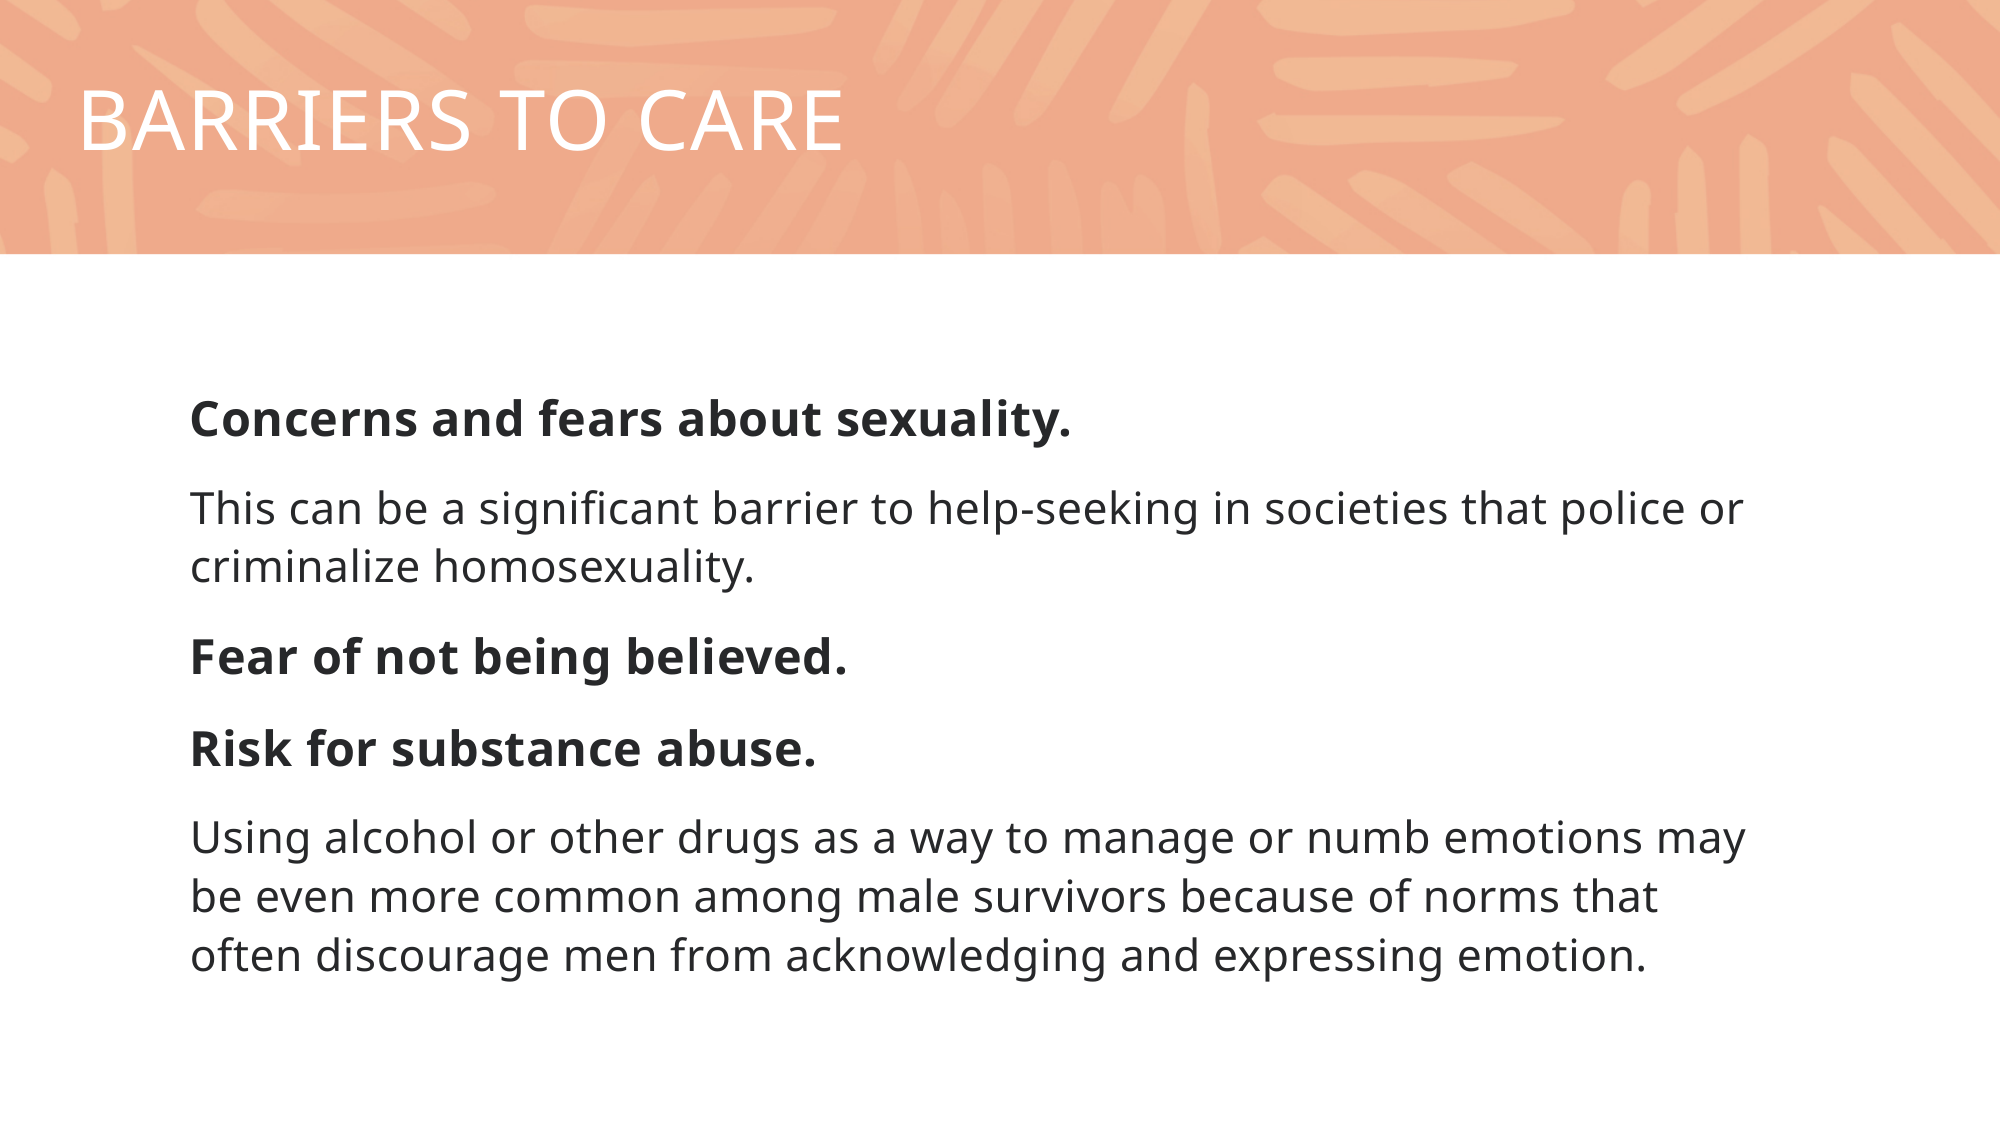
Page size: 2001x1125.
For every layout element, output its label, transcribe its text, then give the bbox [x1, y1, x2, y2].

title Barriers to care [61, 33, 1938, 220]
list Concerns and fears about sexuality. This can be a significant barrier to help-seeking in societies that police or criminalize homosexuality. Fear of not being believed. Risk for substance abuse. Using alcohol or other drugs as a way to manage or numb emotions may be even more common among male survivors because of norms that often discourage men from acknowledging and expressing emotion. [167, 374, 1763, 1036]
picture [0, 0, 2000, 1125]
